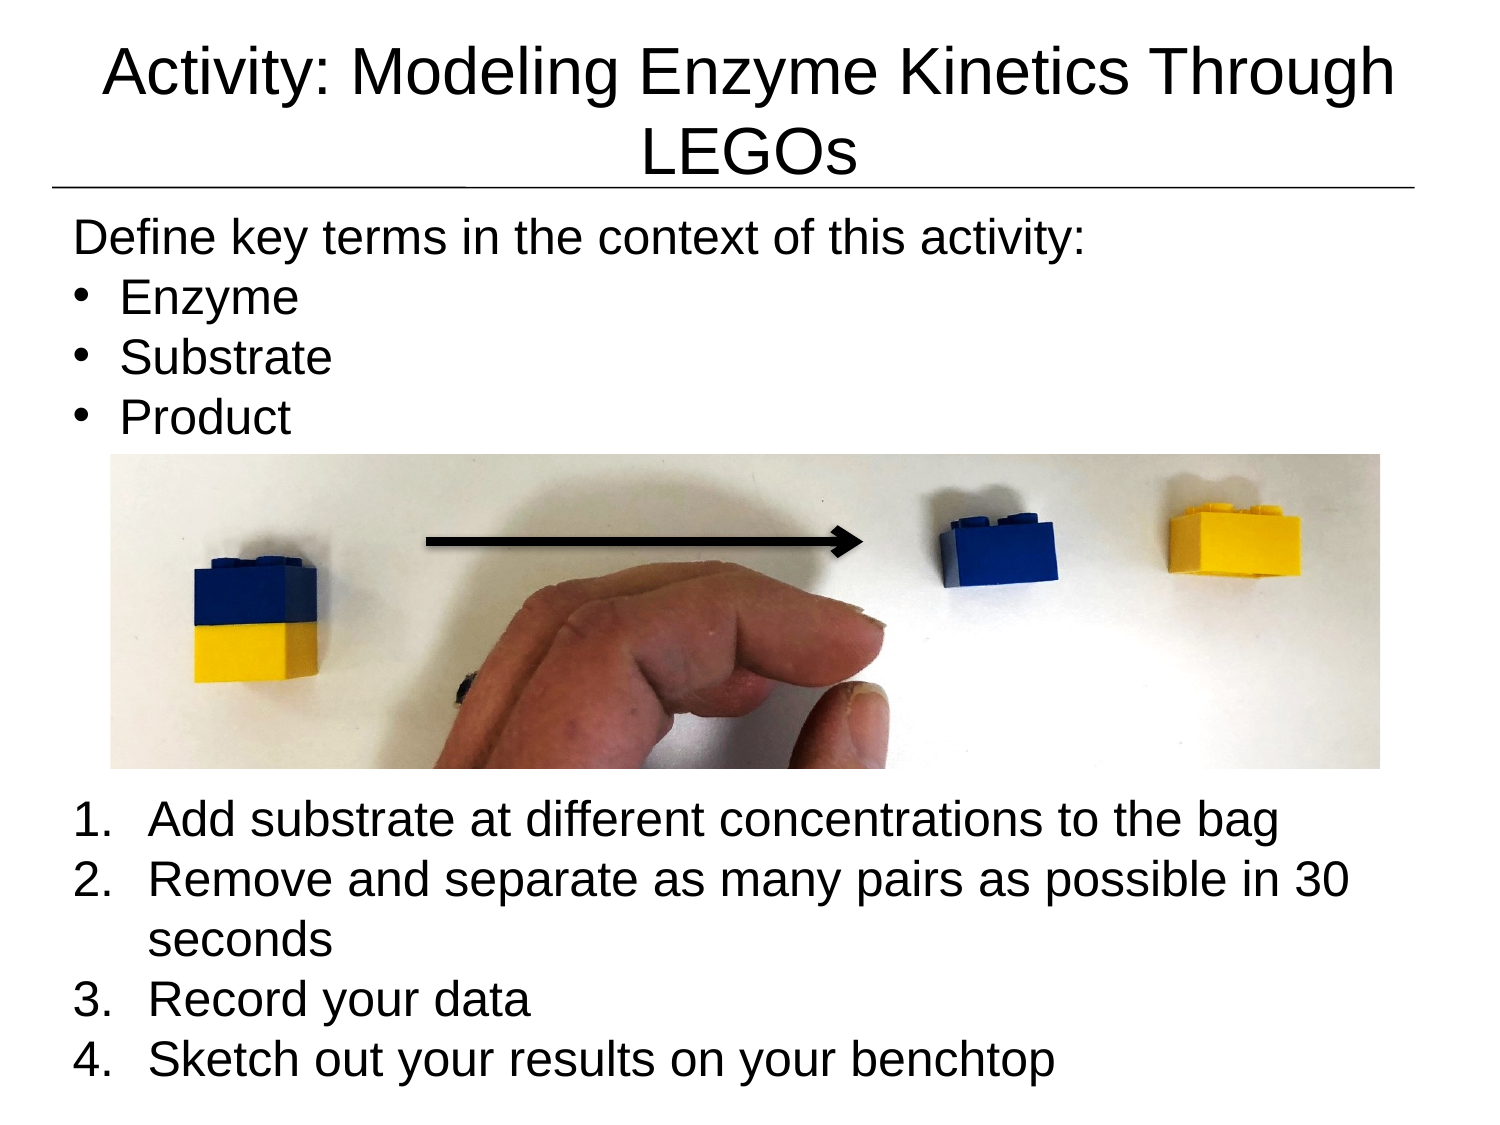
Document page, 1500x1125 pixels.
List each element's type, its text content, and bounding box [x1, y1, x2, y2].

text_box Activity: Modeling Enzyme Kinetics Through LEGOs [0, 20, 1500, 195]
text_box Add substrate at different concentrations to the bag Remove and separate as many pairs as possible in 30 seconds Record your data Sketch out your results on your benchtop [57, 778, 1433, 1094]
text_box Define key terms in the context of this activity: Enzyme Substrate Product [57, 197, 1433, 452]
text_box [110, 454, 1381, 769]
